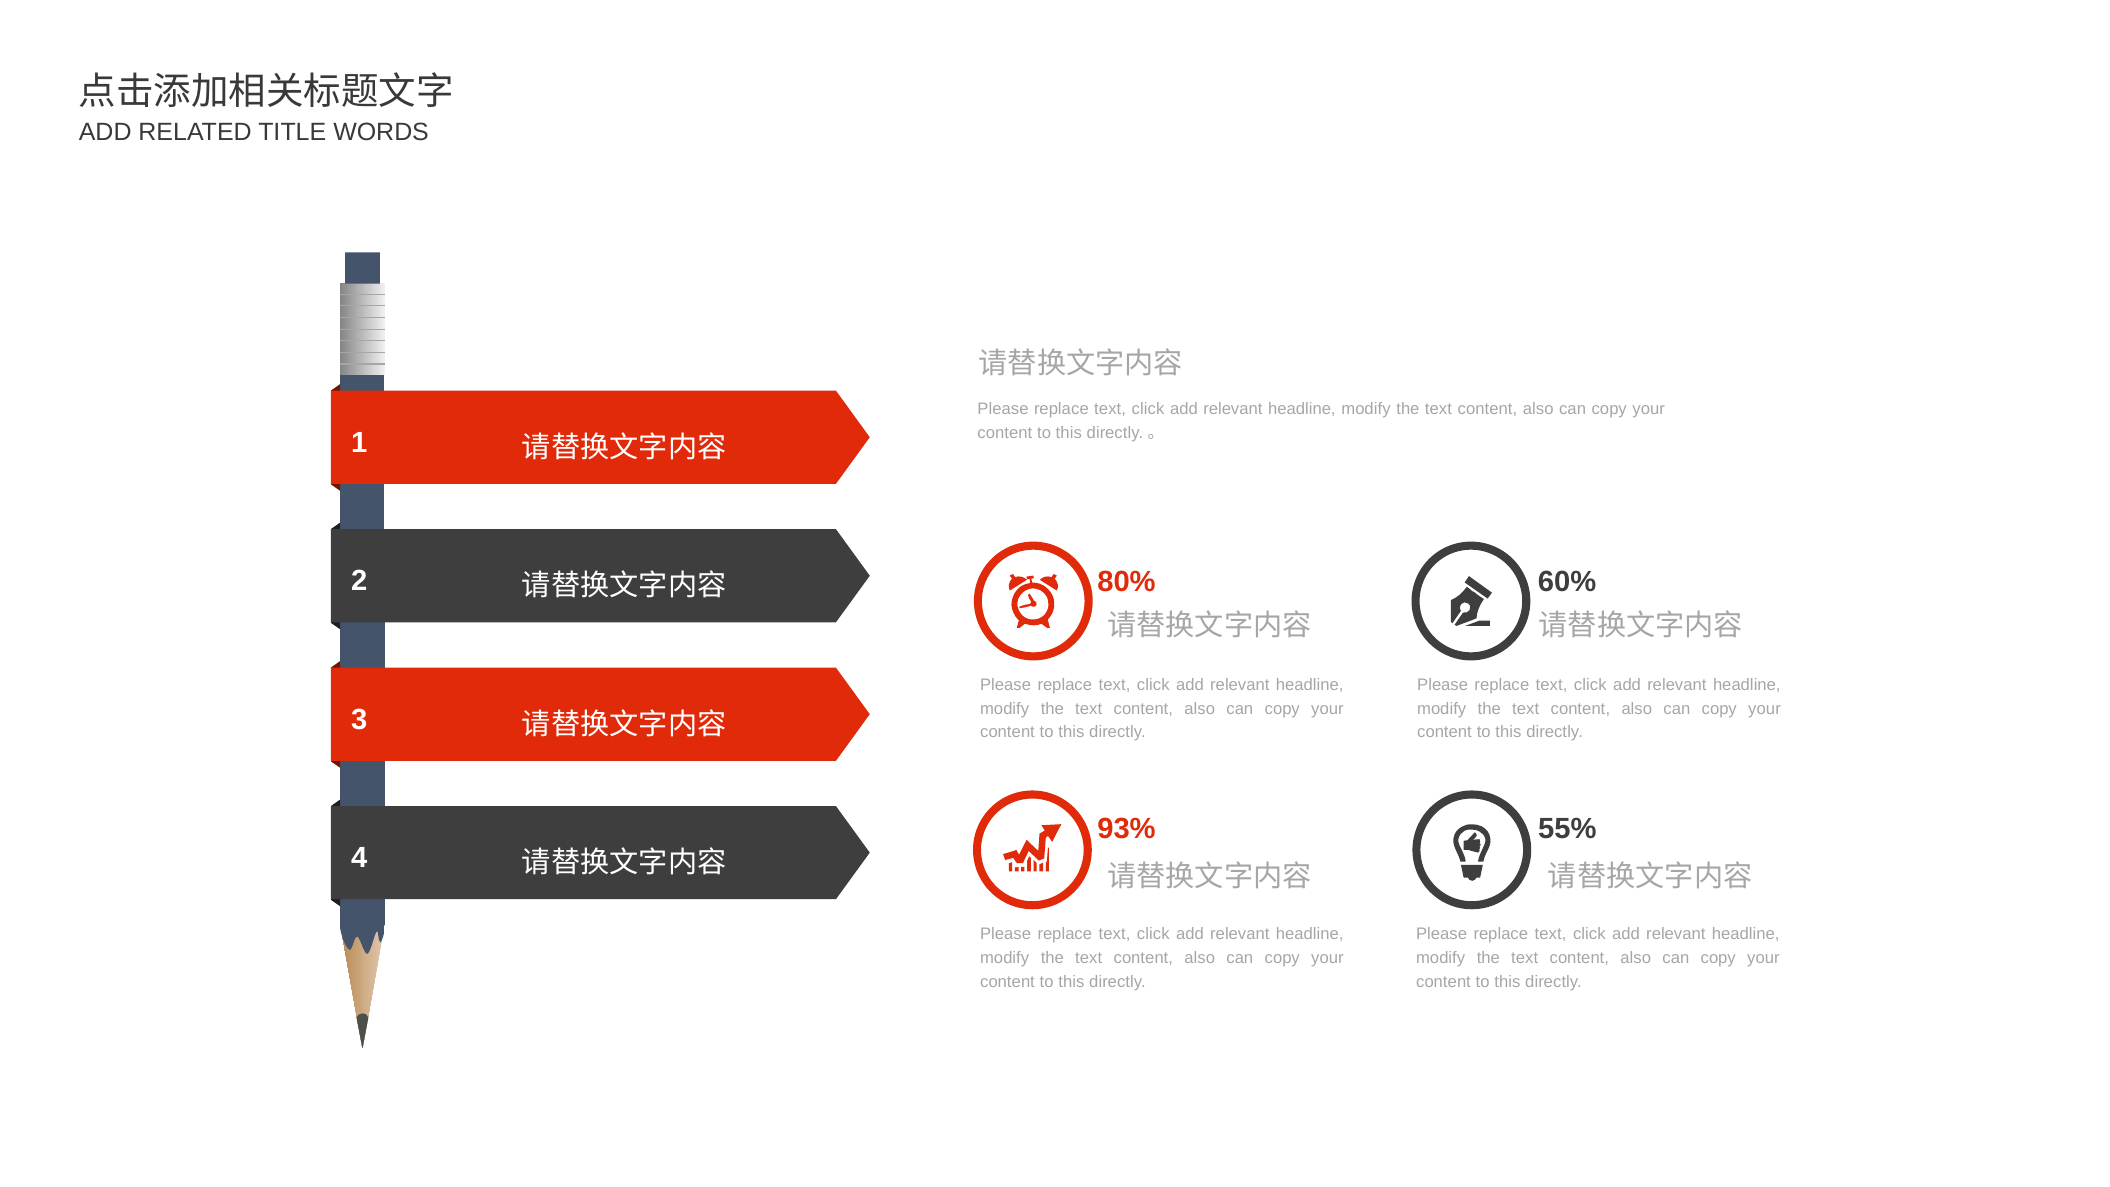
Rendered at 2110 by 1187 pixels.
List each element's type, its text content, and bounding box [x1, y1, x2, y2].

text_box 请替换文字内容 [1092, 592, 1328, 649]
text_box Please replace text, click add relevant headline, modify the text content, also can copy your content to this directly. [965, 662, 1359, 749]
text_box [1453, 824, 1491, 862]
text_box 请替换文字内容 [1523, 592, 1759, 649]
text_box Please replace text, click add relevant headline, modify the text content, also can copy your content to this directly.。 [962, 386, 1681, 449]
text_box 请替换文字内容 [1533, 842, 1768, 900]
text_box Please replace text, click add relevant headline, modify the text content, also can copy your content to this directly. [1402, 662, 1796, 749]
text_box [1033, 860, 1037, 872]
text_box [1045, 847, 1049, 872]
text_box [971, 789, 1092, 911]
text_box [1008, 862, 1013, 872]
text_box 60% [1523, 547, 1612, 605]
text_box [330, 252, 870, 1049]
text_box [1410, 540, 1523, 662]
text_box [1039, 862, 1044, 872]
text_box [1003, 824, 1062, 864]
text_box 80% [1082, 547, 1171, 605]
text_box [1411, 789, 1533, 911]
text_box ADD RELATED TITLE WORDS [62, 107, 446, 154]
text_box Please replace text, click add relevant headline, modify the text content, also can copy your content to this directly. [965, 912, 1359, 999]
text_box [1008, 573, 1055, 628]
text_box 请替换文字内容 [1092, 842, 1328, 900]
text_box [1039, 573, 1058, 591]
text_box 93% [1082, 795, 1171, 853]
text_box [1450, 576, 1492, 626]
text_box Please replace text, click add relevant headline, modify the text content, also can copy your content to this directly. [1401, 912, 1795, 999]
text_box 55% [1523, 795, 1612, 853]
text_box [1460, 864, 1483, 881]
text_box [1027, 856, 1031, 872]
text_box [972, 540, 1092, 662]
text_box 点击添加相关标题文字 [62, 59, 470, 121]
text_box 请替换文字内容 [963, 330, 1199, 386]
